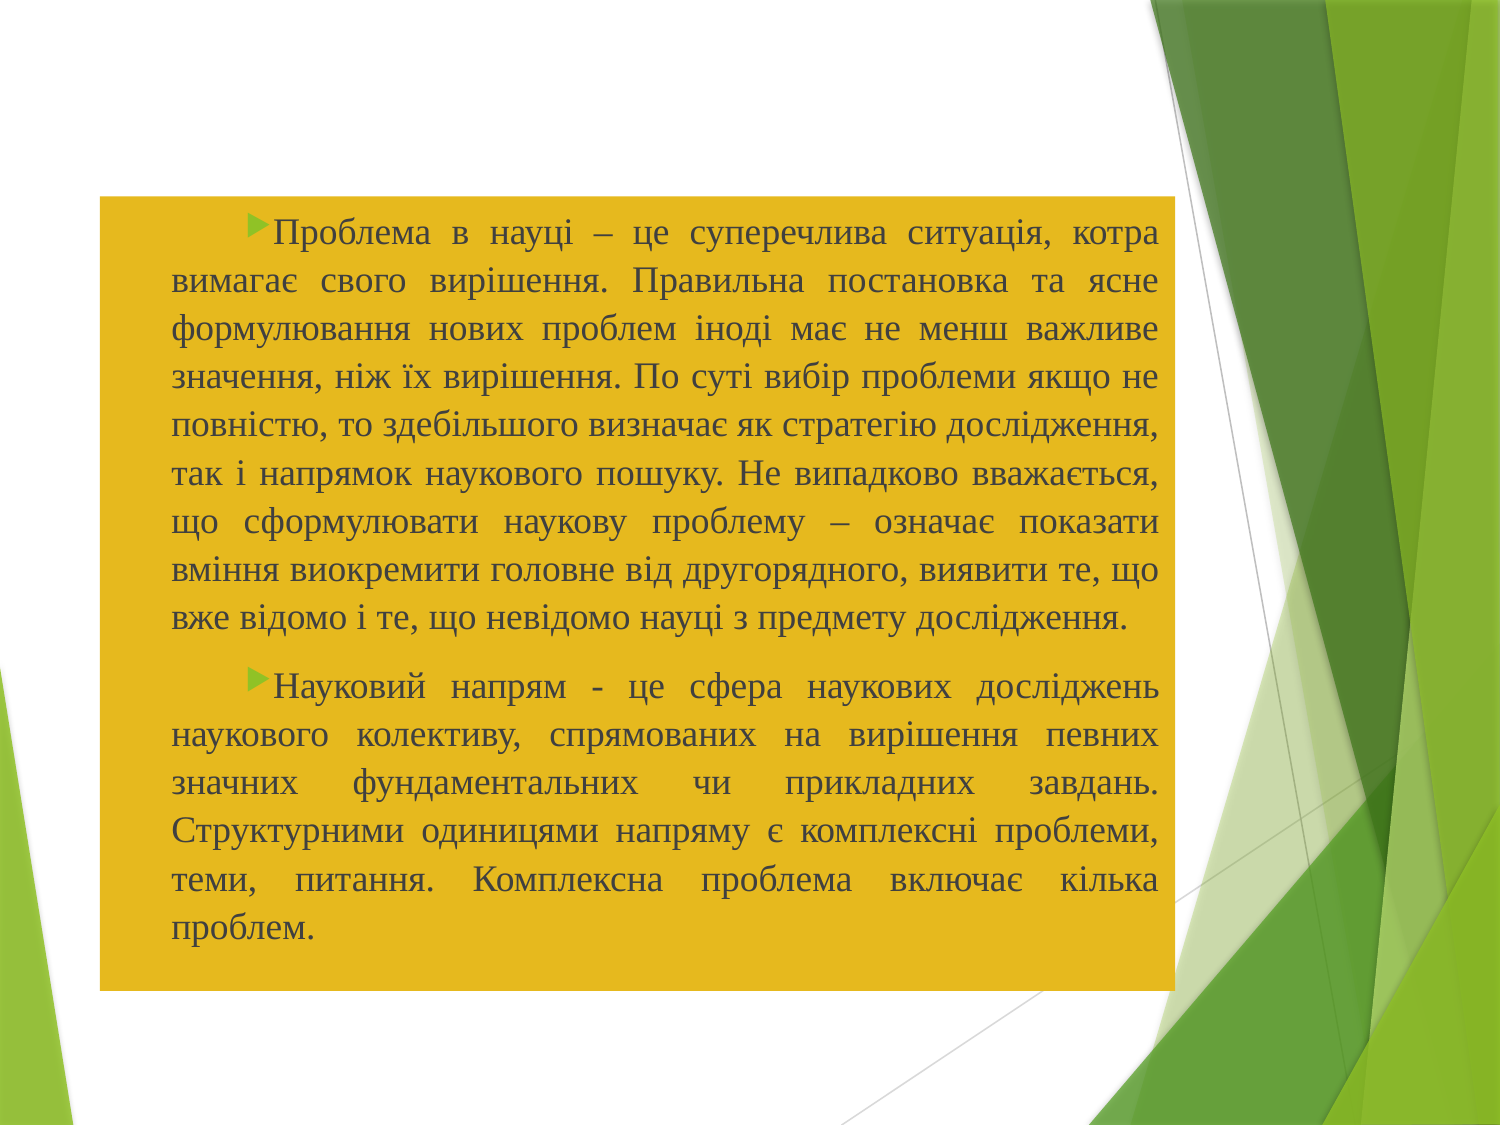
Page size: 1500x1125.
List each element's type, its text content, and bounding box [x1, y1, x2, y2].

list Проблема в науці – це суперечлива ситуація, котра вимагає свого вирішення. Правильна постановка та ясне формулювання нових проблем іноді має не менш важливе значення, ніж їх вирішення. По суті вибір проблеми якщо не повністю, то здебільшого визначає як стратегію дослідження, так і напрямок наукового пошуку. Не випадково вважається, що сформулювати наукову проблему – означає показати вміння виокремити головне від другорядного, виявити те, що вже відомо і те, що невідомо науці з предмету дослідження. Науковий напрям - це сфера наукових досліджень наукового колективу, спрямованих на вирішення певних значних фундаментальних чи прикладних завдань. Структурними одиницями напряму є комплексні проблеми, теми, питання. Комплексна проблема включає кілька проблем. [99, 196, 1176, 991]
